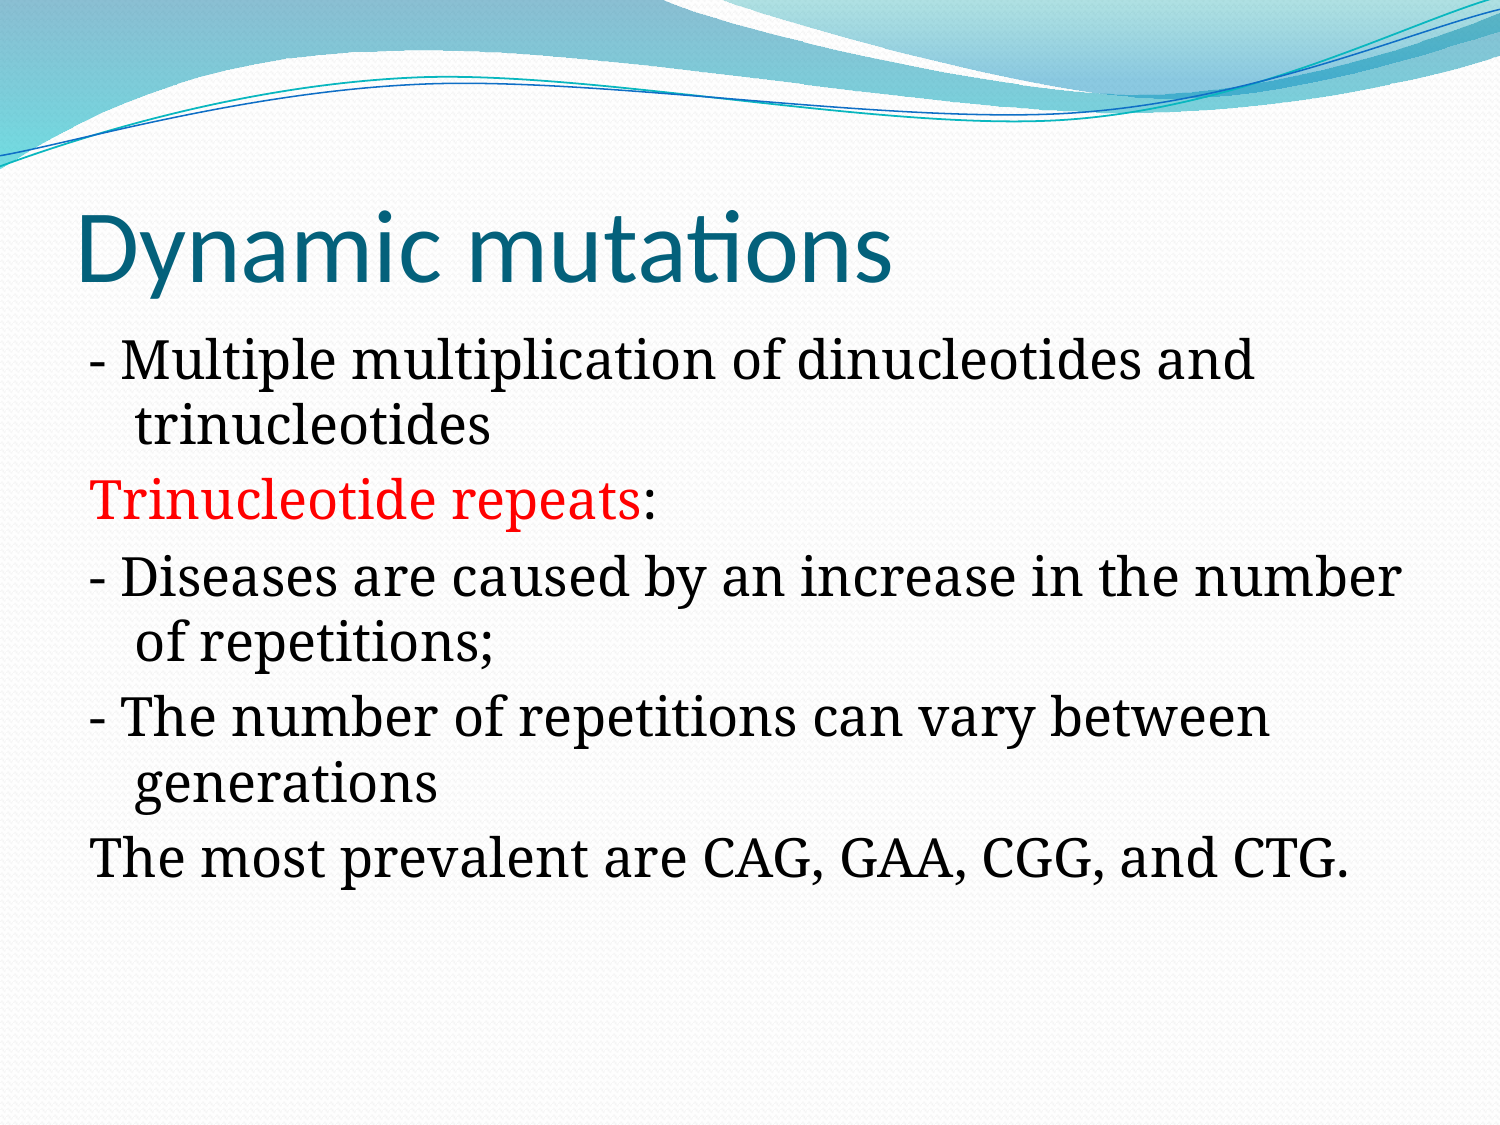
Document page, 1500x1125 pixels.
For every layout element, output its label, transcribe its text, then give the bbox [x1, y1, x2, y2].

list - Multiple multiplication of dinucleotides and trinucleotides Trinucleotide repeats: - Diseases are caused by an increase in the number of repetitions; - The number of repetitions can vary between generations The most prevalent are CAG, GAA, CGG, and CTG. [75, 317, 1425, 1038]
title Dynamic mutations [75, 115, 1425, 303]
